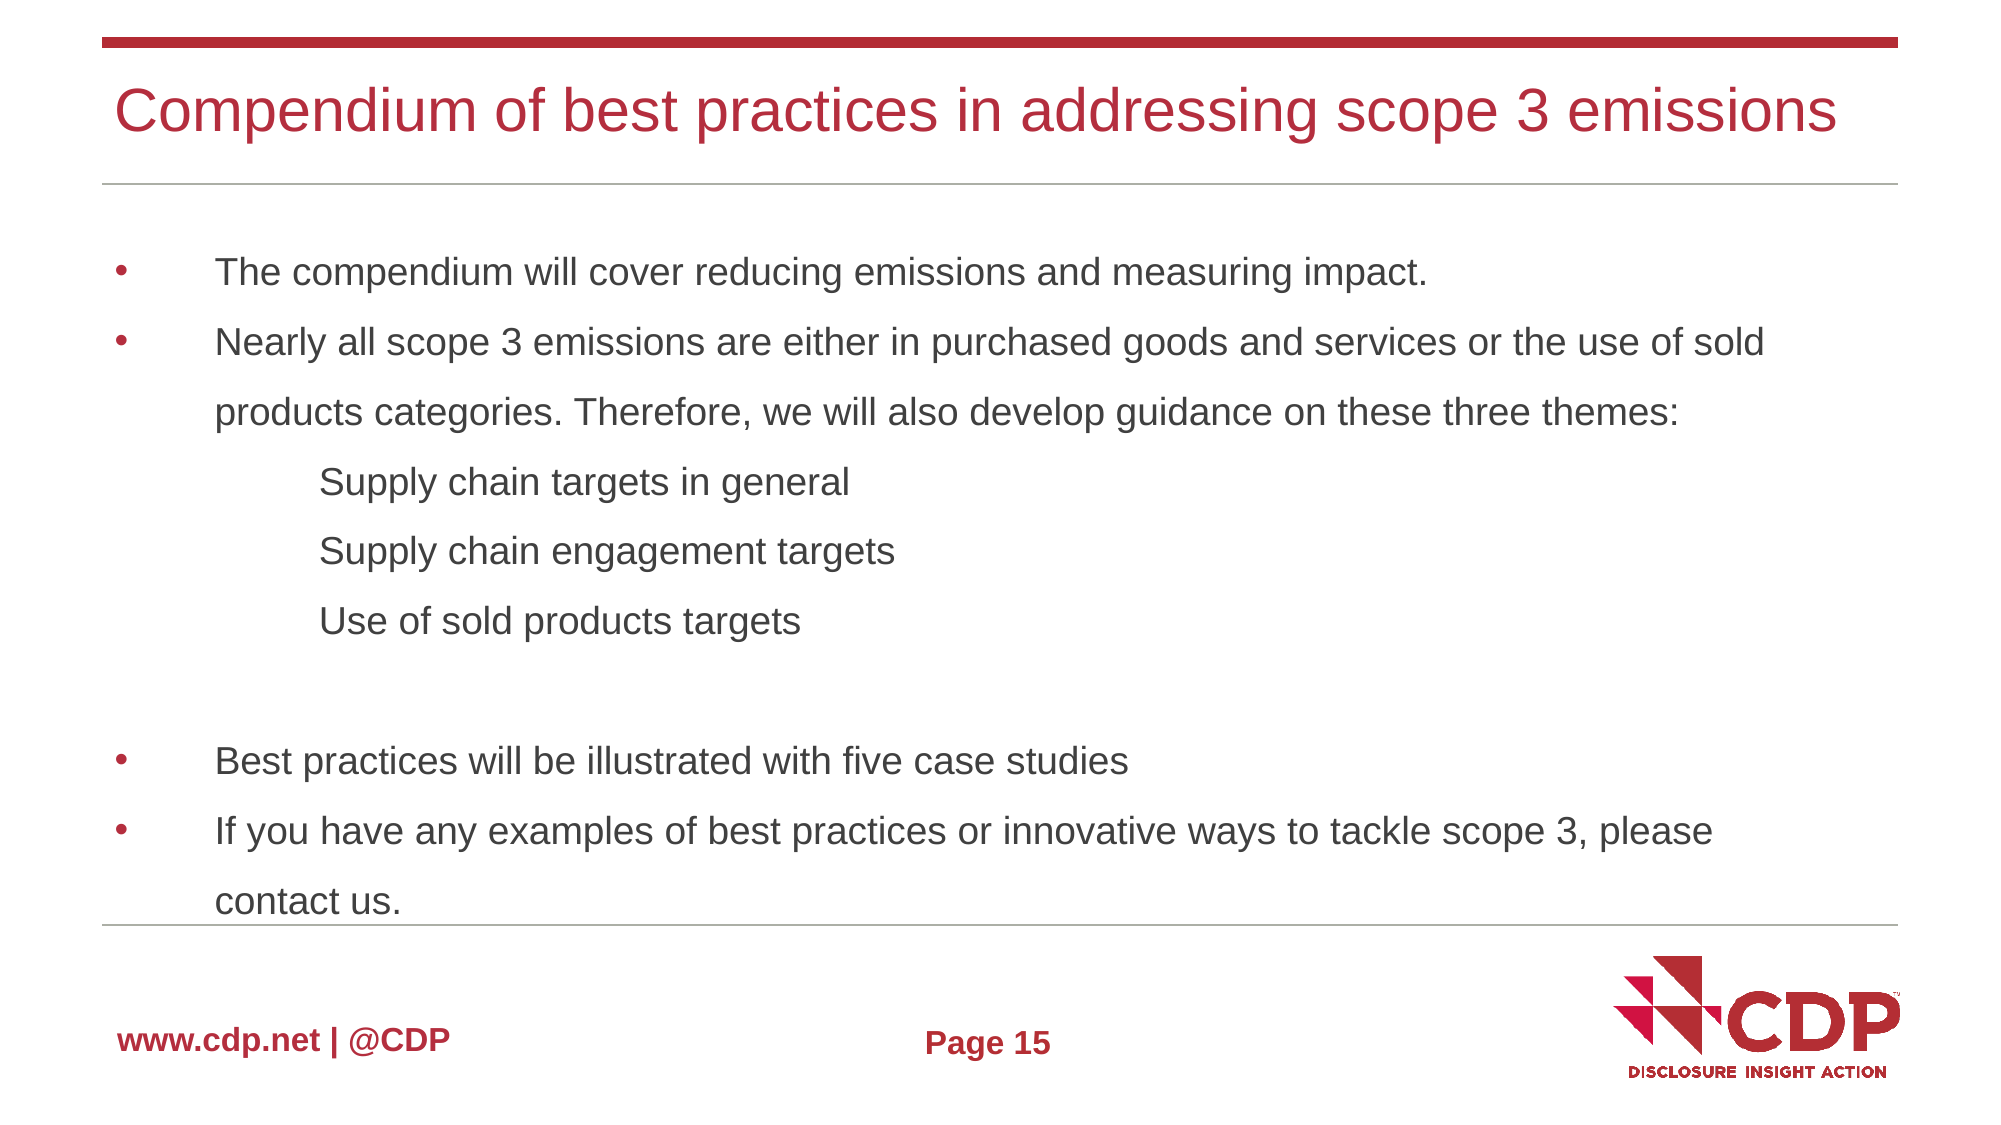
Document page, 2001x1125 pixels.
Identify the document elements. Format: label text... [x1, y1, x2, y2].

slide_number Page 15 [763, 1011, 1231, 1072]
text_box The compendium will cover reducing emissions and measuring impact. Nearly all scope 3 emissions are either in purchased goods and services or the use of sold products categories. Therefore, we will also develop guidance on these three themes: Supply chain targets in general Supply chain engagement targets Use of sold products targets Best practices will be illustrated with five case studies If you have any examples of best practices or innovative ways to tackle scope 3, please contact us. [99, 216, 1831, 909]
picture [1613, 956, 1900, 1080]
title Compendium of best practices in addressing scope 3 emissions [99, 45, 1900, 169]
